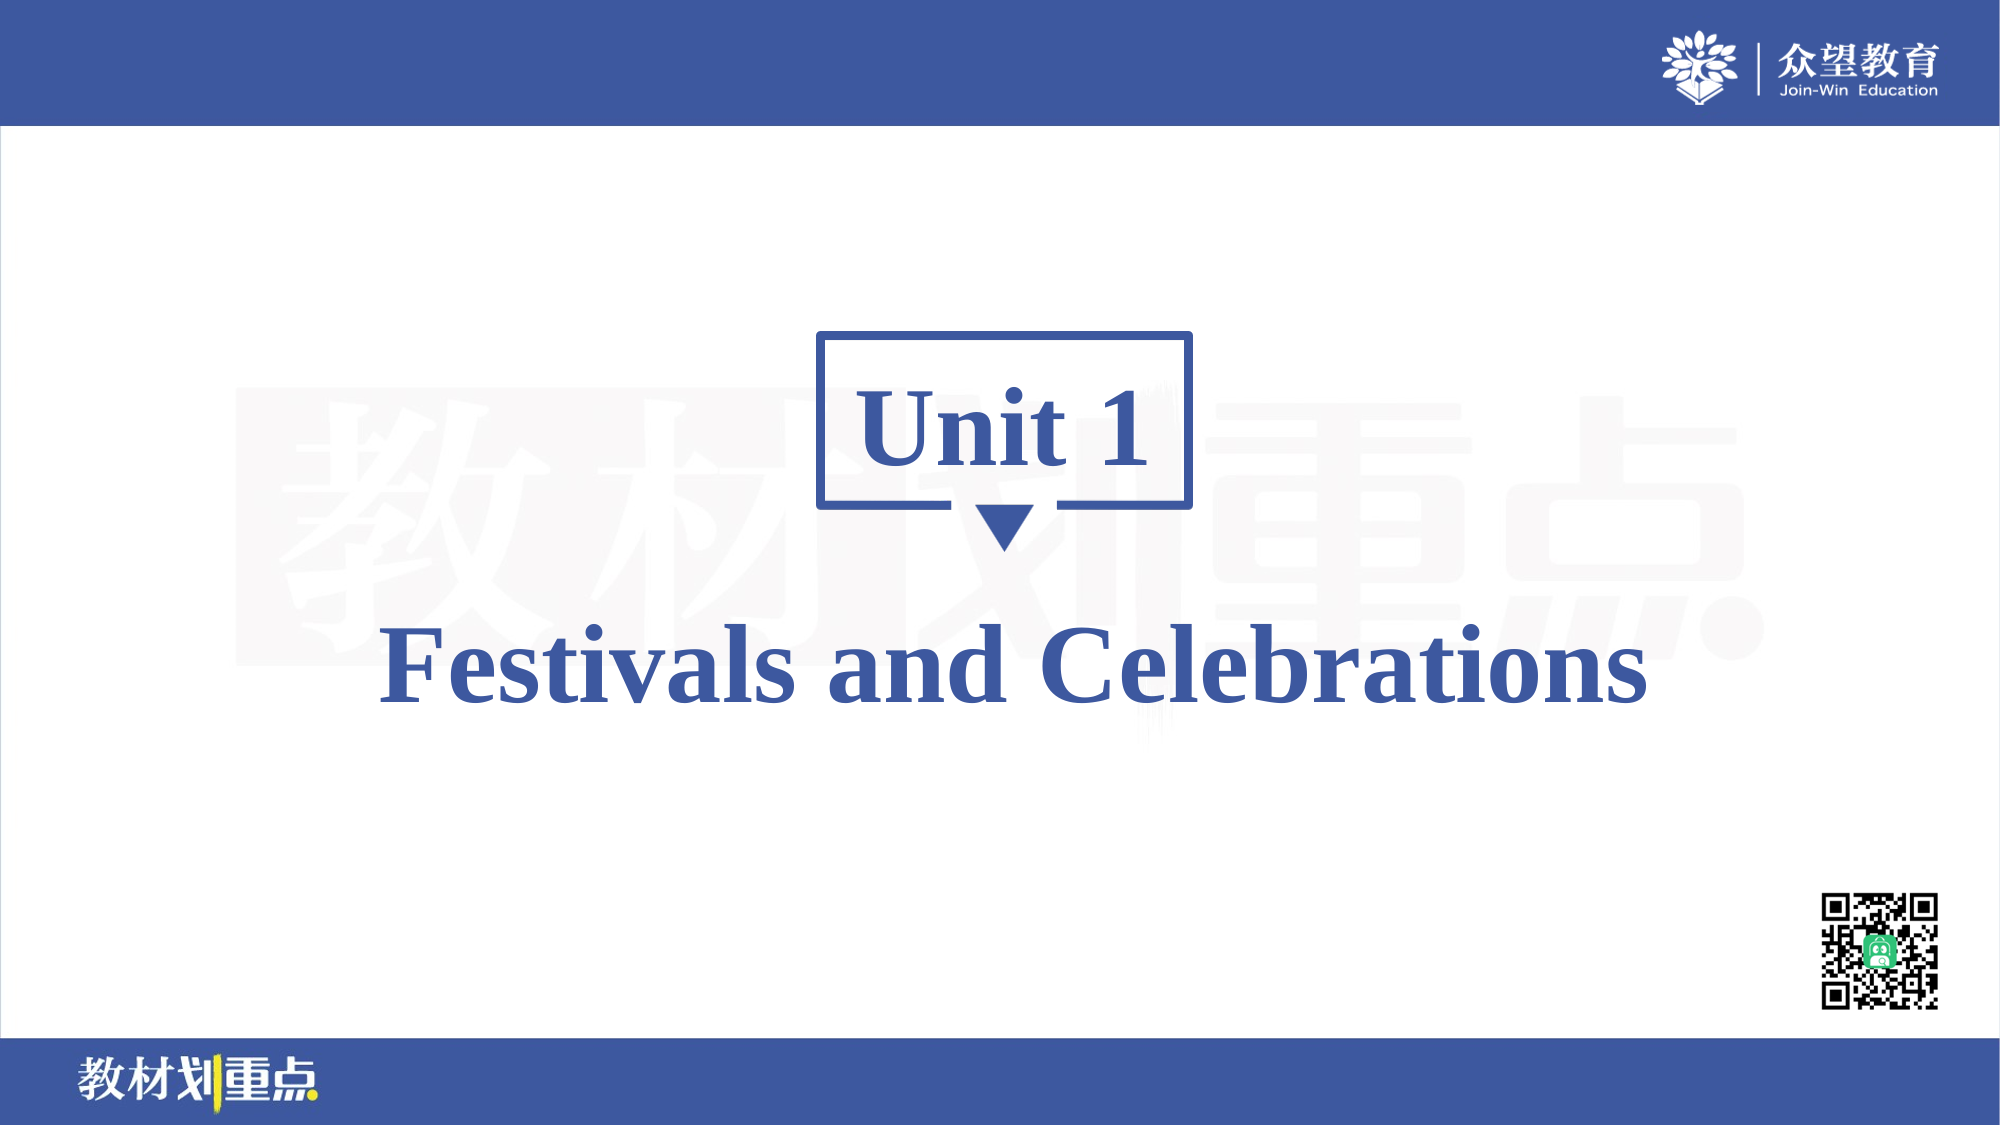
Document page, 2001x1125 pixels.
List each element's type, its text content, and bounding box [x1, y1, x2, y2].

picture [0, 732, 2000, 1125]
text_box Festivals and Celebrations [0, 578, 2000, 732]
text_box Unit 1 [814, 341, 1193, 495]
picture [0, 0, 2000, 578]
